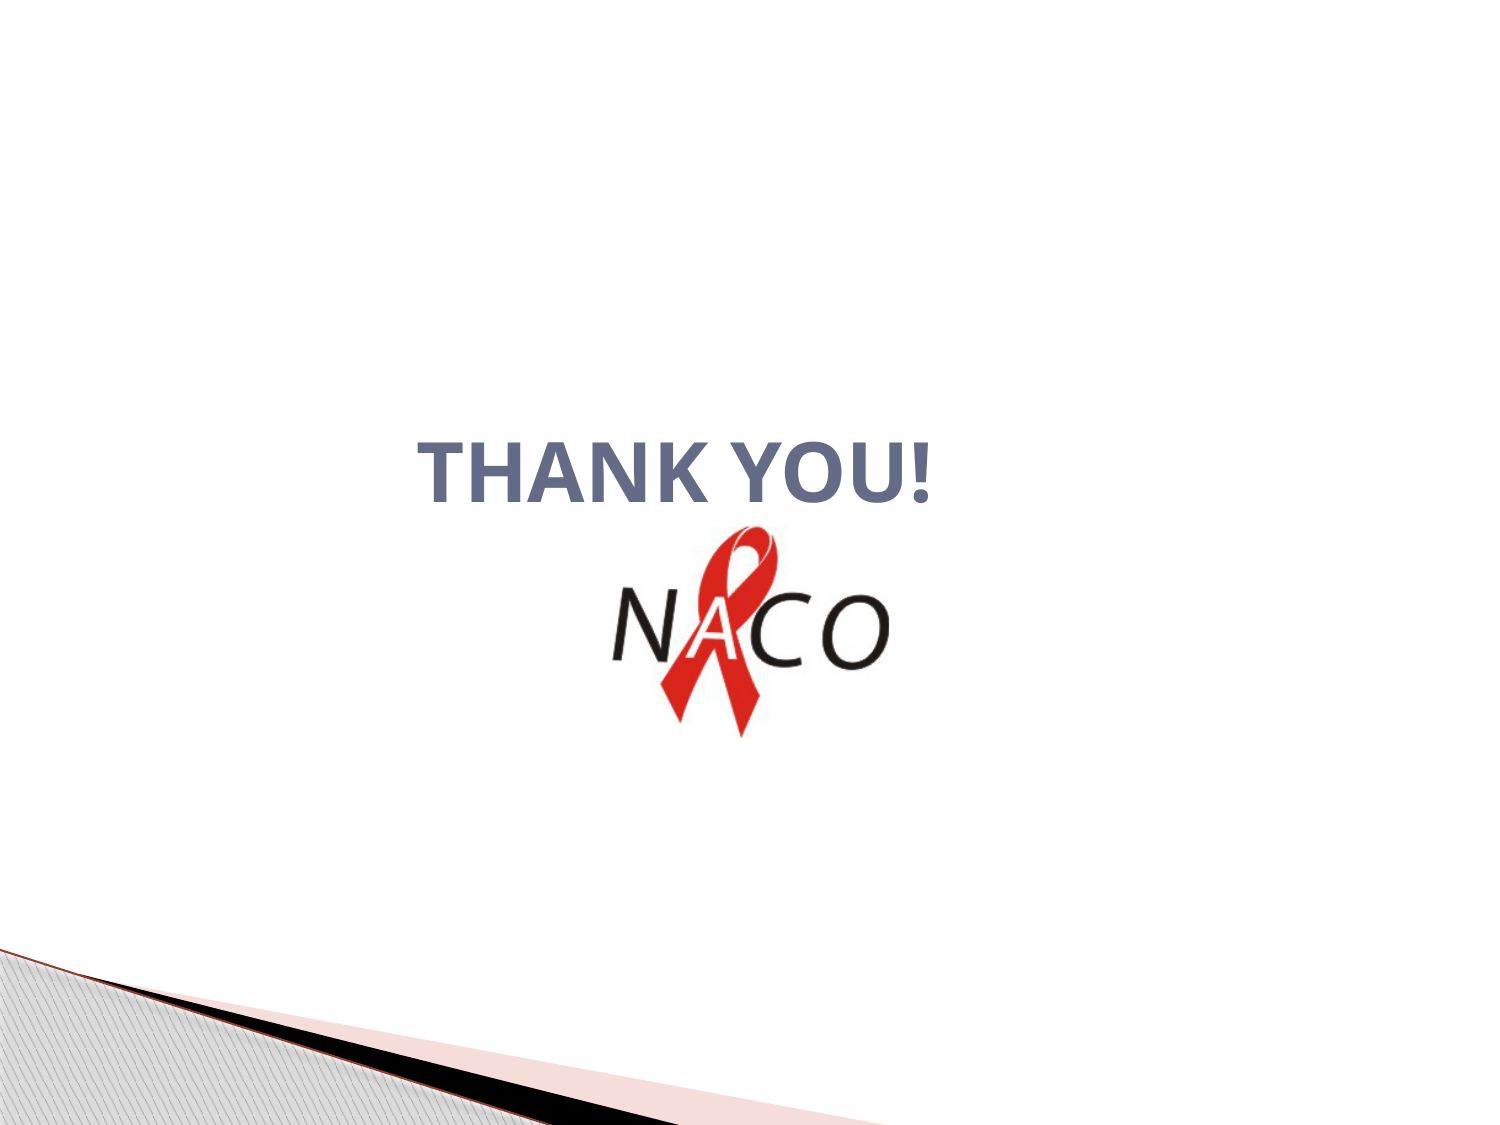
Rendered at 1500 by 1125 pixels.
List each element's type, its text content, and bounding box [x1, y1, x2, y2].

picture [590, 512, 910, 751]
title THANK YOU! [75, 375, 1425, 563]
